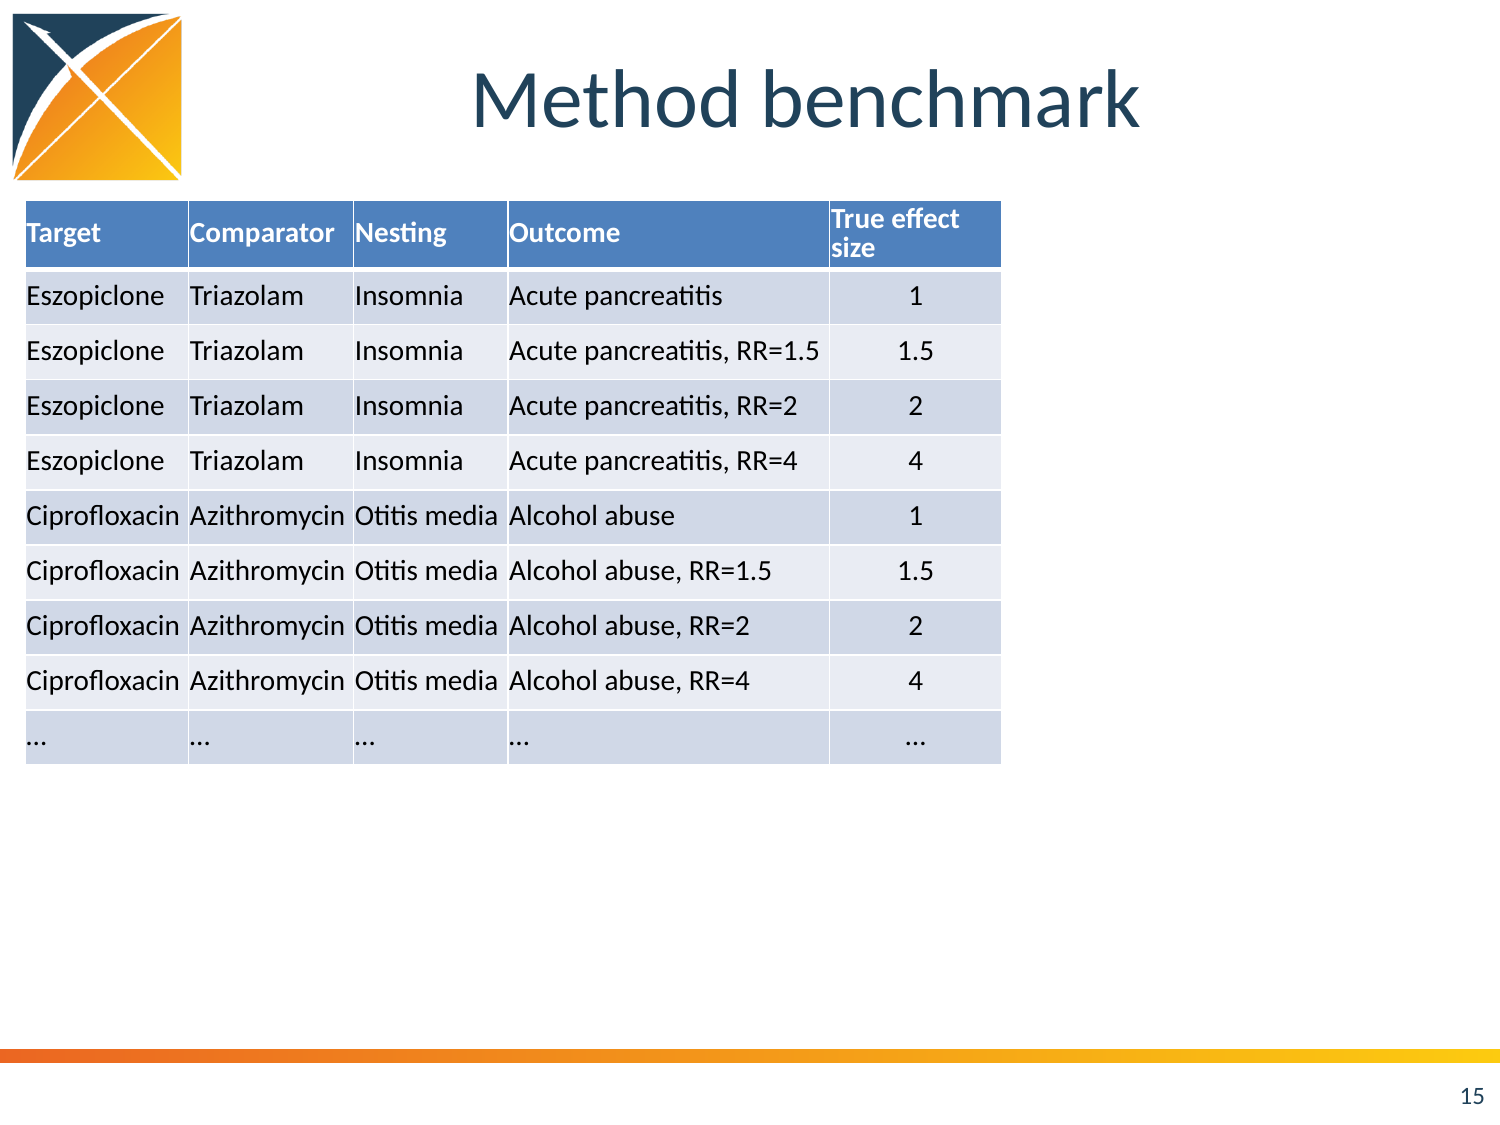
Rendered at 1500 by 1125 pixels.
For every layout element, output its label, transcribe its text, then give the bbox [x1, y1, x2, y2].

table_header True effect size [830, 201, 1001, 267]
table_cell Eszopiclone [26, 272, 188, 324]
table_cell 2 [830, 380, 1001, 434]
table_cell Alcohol abuse, RR=1.5 [509, 546, 829, 599]
table_cell Otitis media [354, 546, 507, 599]
table_cell Acute pancreatitis, RR=4 [509, 436, 829, 489]
slide_number 15 [1149, 1065, 1500, 1125]
table_header Comparator [189, 201, 353, 267]
table_cell Insomnia [354, 436, 507, 489]
table_cell Ciprofloxacin [26, 546, 188, 599]
table_cell Triazolam [189, 380, 353, 434]
table_cell Insomnia [354, 272, 507, 324]
table_cell … [189, 711, 353, 764]
table_cell … [354, 711, 507, 764]
table_cell Ciprofloxacin [26, 656, 188, 709]
table_cell Triazolam [189, 325, 353, 379]
title Method benchmark [187, 24, 1425, 163]
table_cell Ciprofloxacin [26, 491, 188, 544]
table_cell Azithromycin [189, 656, 353, 709]
table_cell Triazolam [189, 436, 353, 489]
table_cell 4 [830, 436, 1001, 489]
table_cell Eszopiclone [26, 380, 188, 434]
picture [0, 0, 206, 200]
table_cell Otitis media [354, 656, 507, 709]
table_cell … [26, 711, 188, 764]
table_header Nesting [354, 201, 507, 267]
table_cell Ciprofloxacin [26, 601, 188, 654]
table_cell Insomnia [354, 325, 507, 379]
table_cell Eszopiclone [26, 325, 188, 379]
table_cell … [830, 711, 1001, 764]
table_cell Triazolam [189, 272, 353, 324]
table_cell Alcohol abuse, RR=2 [509, 601, 829, 654]
table_cell Azithromycin [189, 546, 353, 599]
table_cell 1 [830, 491, 1001, 544]
table_cell Alcohol abuse, RR=4 [509, 656, 829, 709]
table_cell Acute pancreatitis [509, 272, 829, 324]
table_cell 1.5 [830, 325, 1001, 379]
table_cell Eszopiclone [26, 436, 188, 489]
table_header Outcome [509, 201, 829, 267]
table_cell Alcohol abuse [509, 491, 829, 544]
table_cell Azithromycin [189, 491, 353, 544]
table_cell 4 [830, 656, 1001, 709]
table_header Target [26, 201, 188, 267]
table_cell … [509, 711, 829, 764]
table_cell 1 [830, 272, 1001, 324]
table_cell Insomnia [354, 380, 507, 434]
table_cell 2 [830, 601, 1001, 654]
table_cell Acute pancreatitis, RR=2 [509, 380, 829, 434]
table_cell Acute pancreatitis, RR=1.5 [509, 325, 829, 379]
table_cell Otitis media [354, 491, 507, 544]
table_cell 1.5 [830, 546, 1001, 599]
table_cell Azithromycin [189, 601, 353, 654]
table_cell Otitis media [354, 601, 507, 654]
